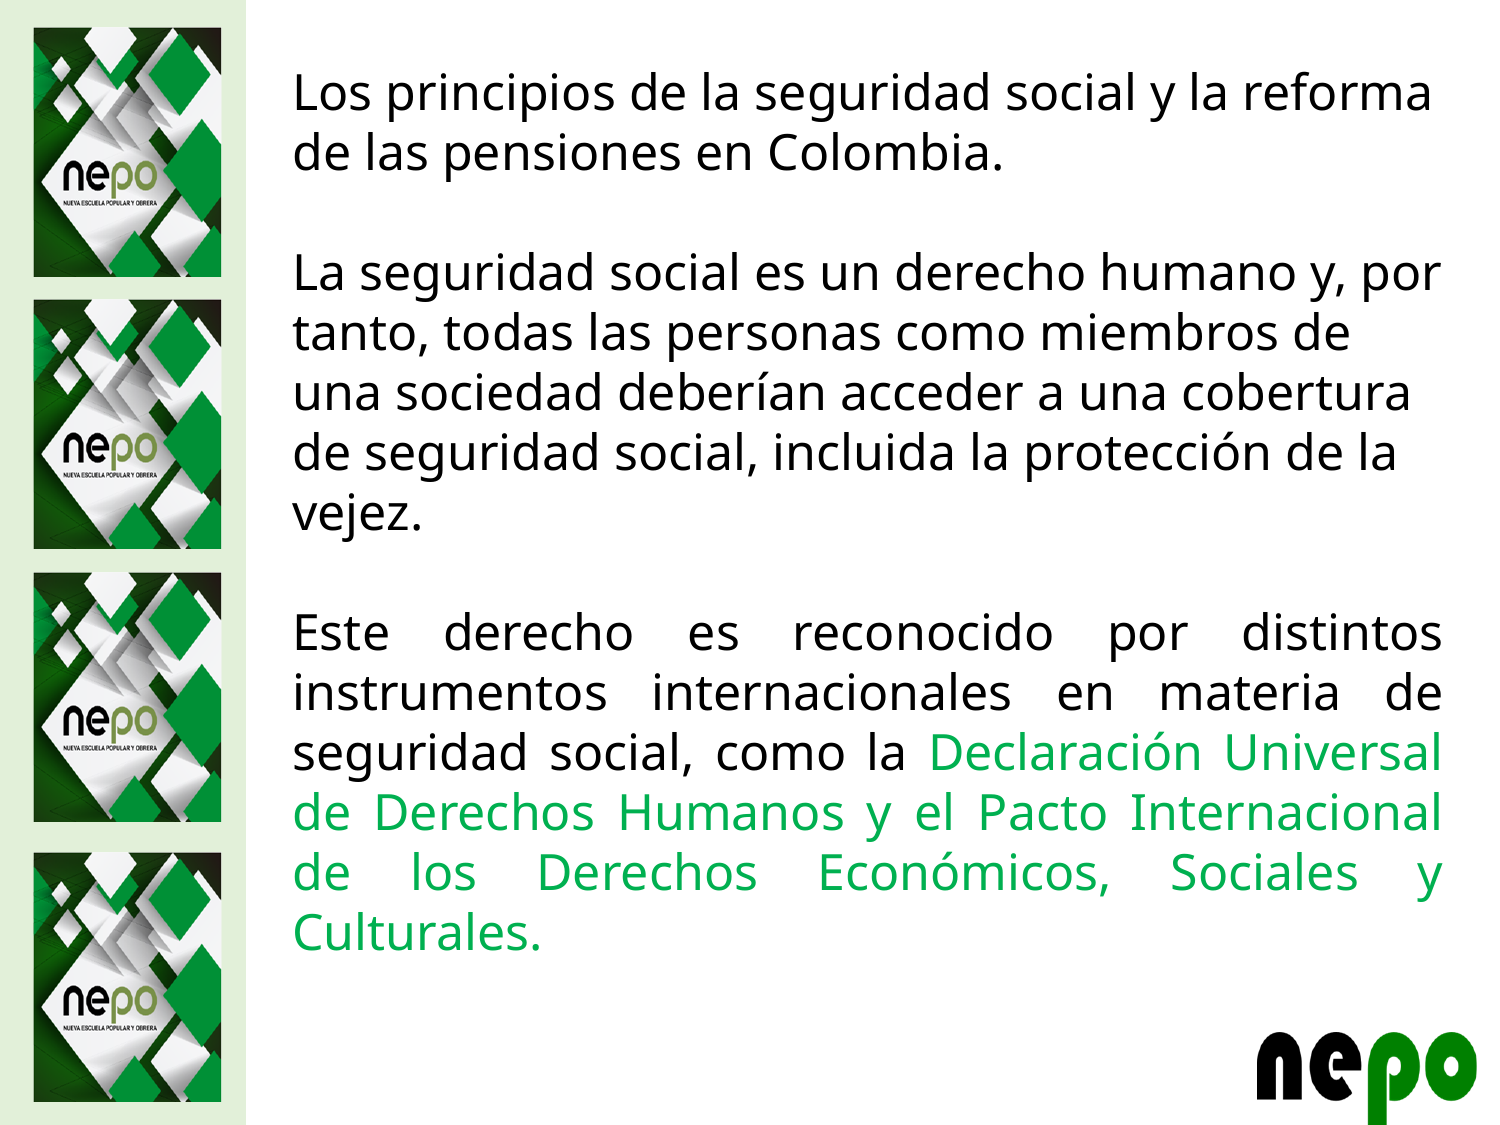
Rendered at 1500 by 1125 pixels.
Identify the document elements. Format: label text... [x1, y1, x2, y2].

picture [0, 0, 246, 1125]
text_box Los principios de la seguridad social y la reforma de las pensiones en Colombia. La seguridad social es un derecho humano y, por tanto, todas las personas como miembros de una sociedad deberían acceder a una cobertura de seguridad social, incluida la protección de la vejez. Este derecho es reconocido por distintos instrumentos internacionales en materia de seguridad social, como la Declaración Universal de Derechos Humanos y el Pacto Internacional de los Derechos Económicos, Sociales y Culturales. [277, 30, 1459, 1089]
picture [1257, 1032, 1477, 1125]
